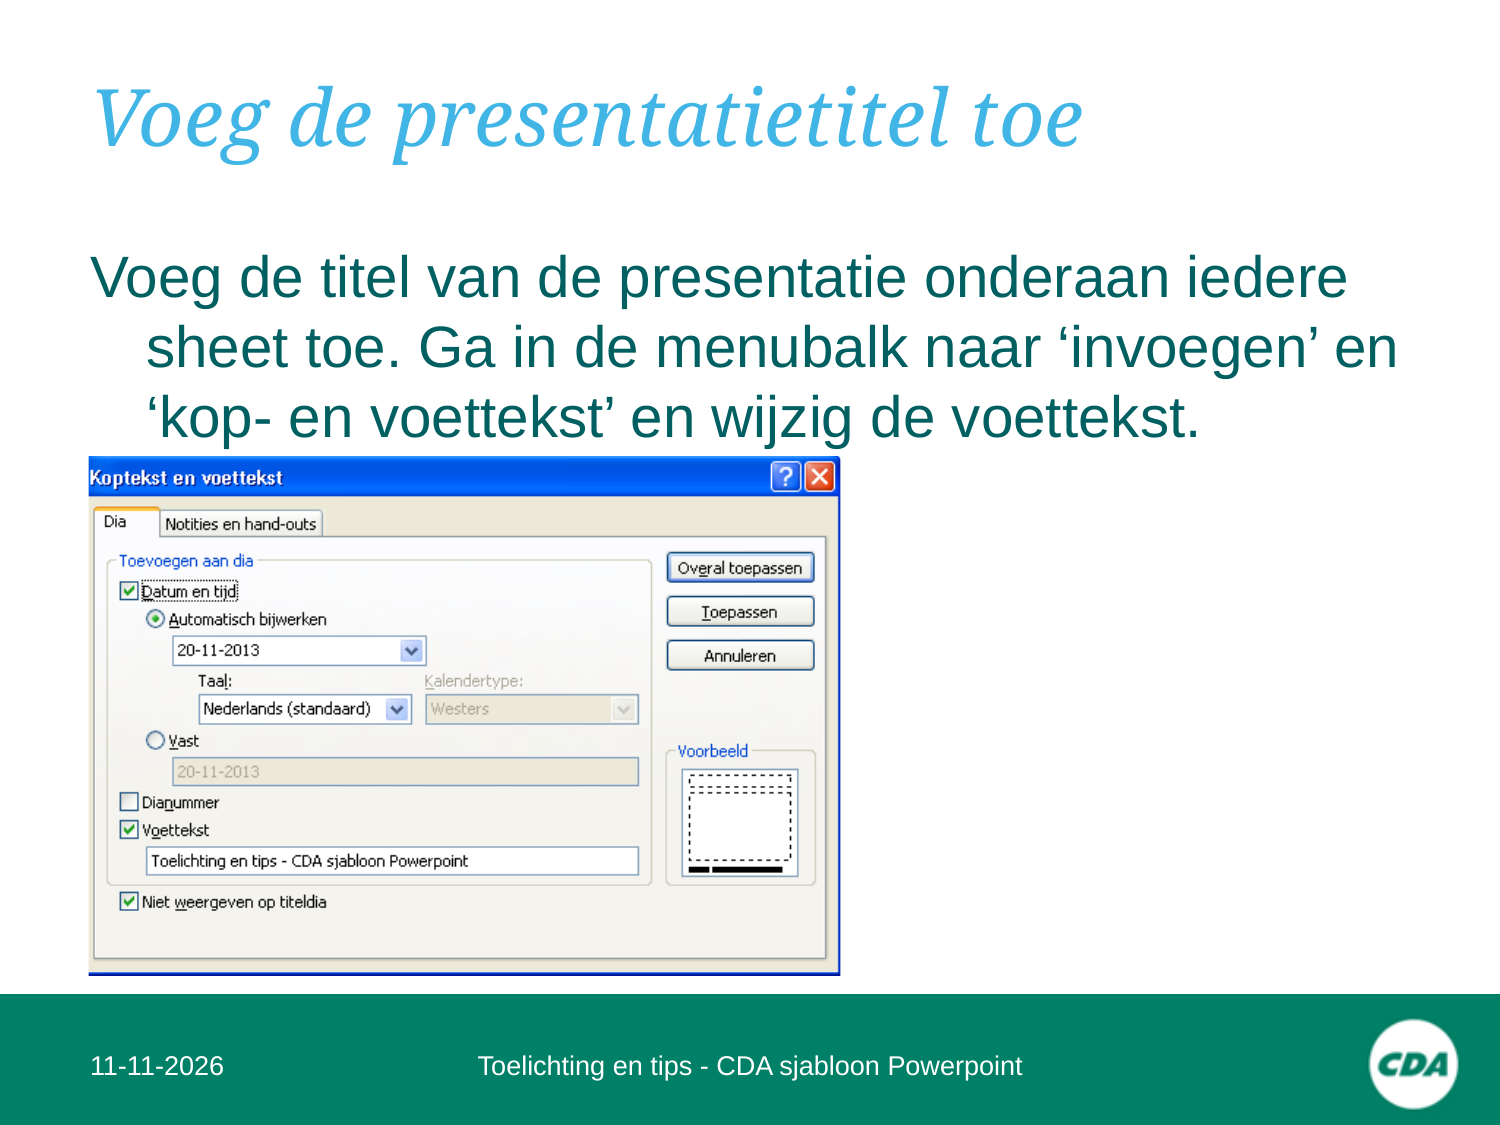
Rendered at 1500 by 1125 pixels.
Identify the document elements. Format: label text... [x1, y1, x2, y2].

list Voeg de titel van de presentatie onderaan iedere sheet toe. Ga in de menubalk naar ‘invoegen’ en ‘kop- en voettekst’ en wijzig de voettekst. [75, 231, 1425, 975]
picture [88, 455, 841, 977]
picture [0, 994, 1500, 1125]
title Voeg de presentatietitel toe [75, 45, 1425, 185]
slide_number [75, 1035, 289, 1095]
footer Toelichting en tips - CDA sjabloon Powerpoint [289, 1035, 1211, 1095]
